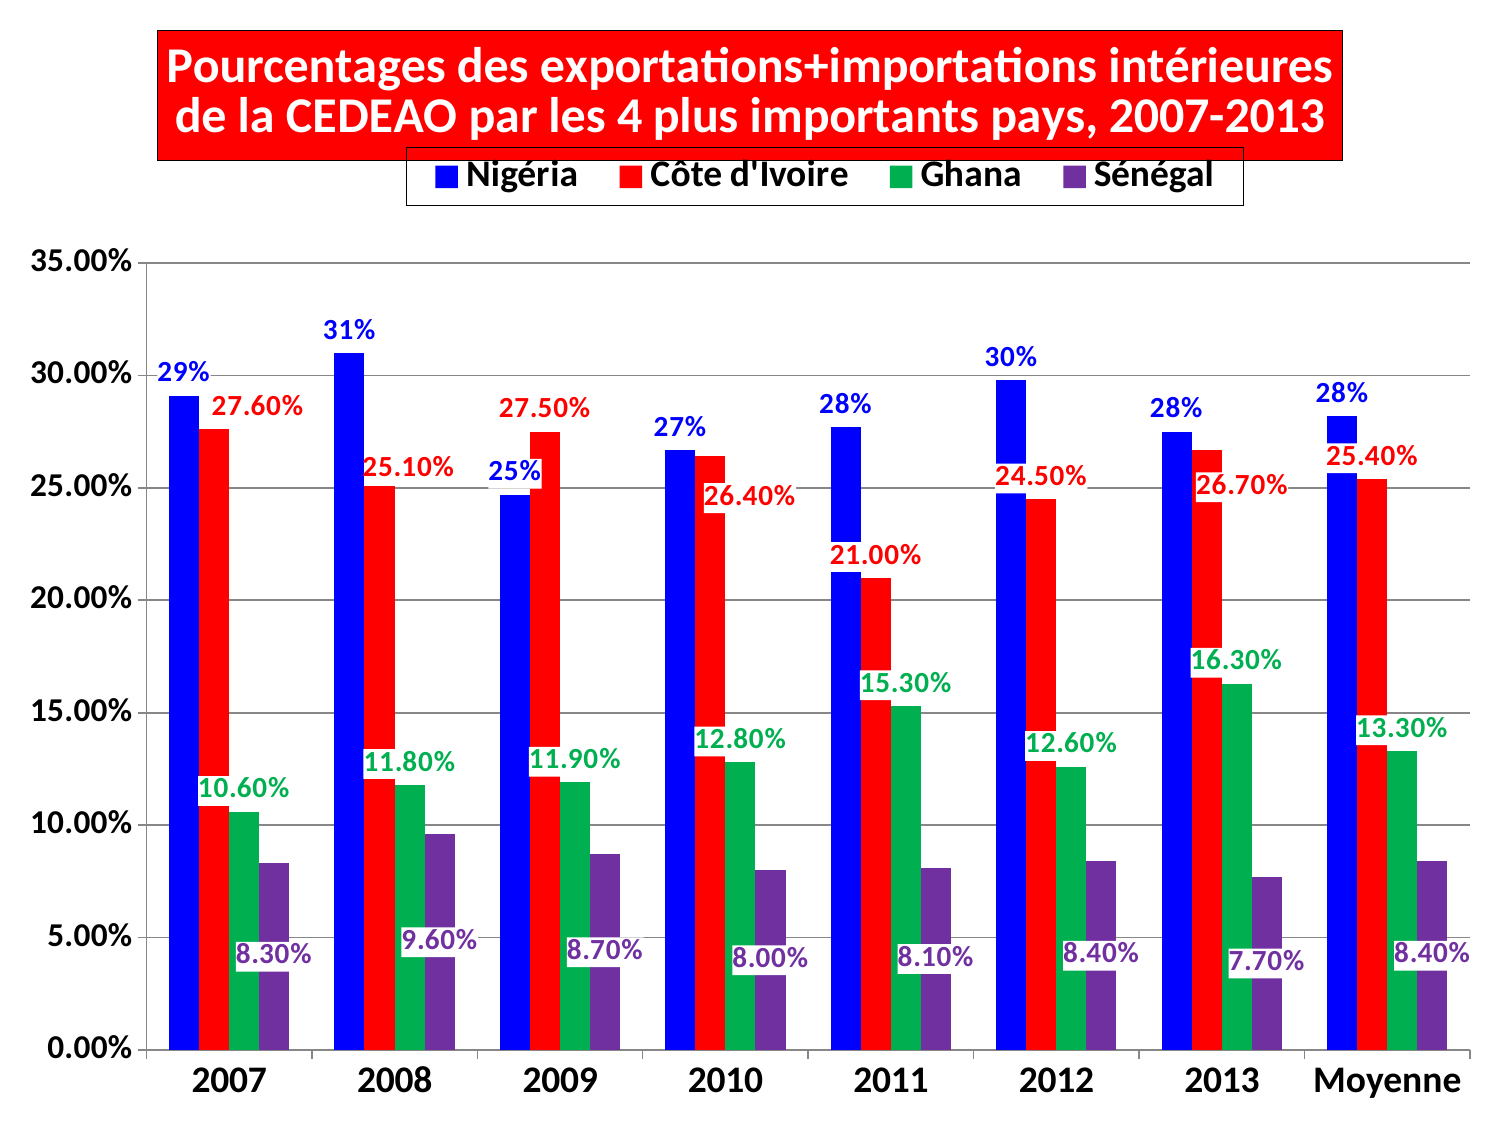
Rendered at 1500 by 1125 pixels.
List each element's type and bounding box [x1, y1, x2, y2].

chart [0, 0, 1500, 1125]
